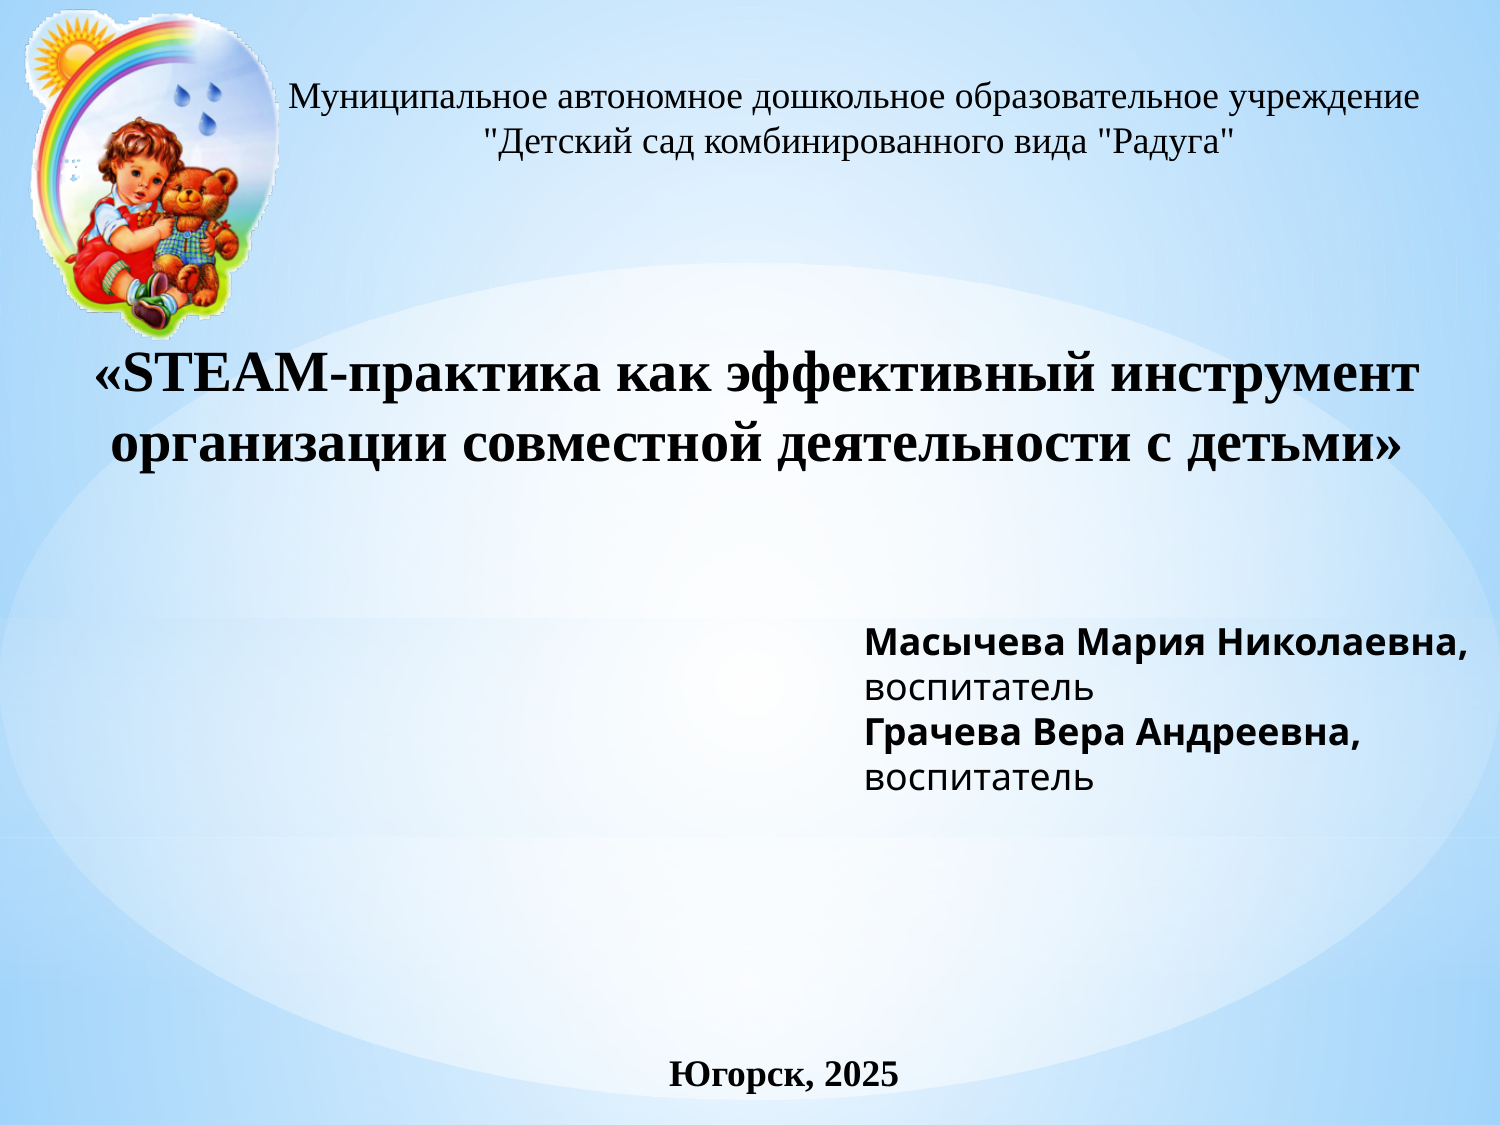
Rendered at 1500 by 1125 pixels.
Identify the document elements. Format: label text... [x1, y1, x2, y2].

picture [17, 0, 282, 345]
text_box «STEAM-практика как эффективный инструмент организации совместной деятельности с детьми» [64, 326, 1450, 481]
text_box Югорск, 2025 [654, 1041, 915, 1102]
text_box Масычева Мария Николаевна, воспитатель Грачева Вера Андреевна, воспитатель [849, 610, 1500, 806]
text_box Муниципальное автономное дошкольное образовательное учреждение "Детский сад комбинированного вида "Радуга" [287, 64, 1446, 169]
